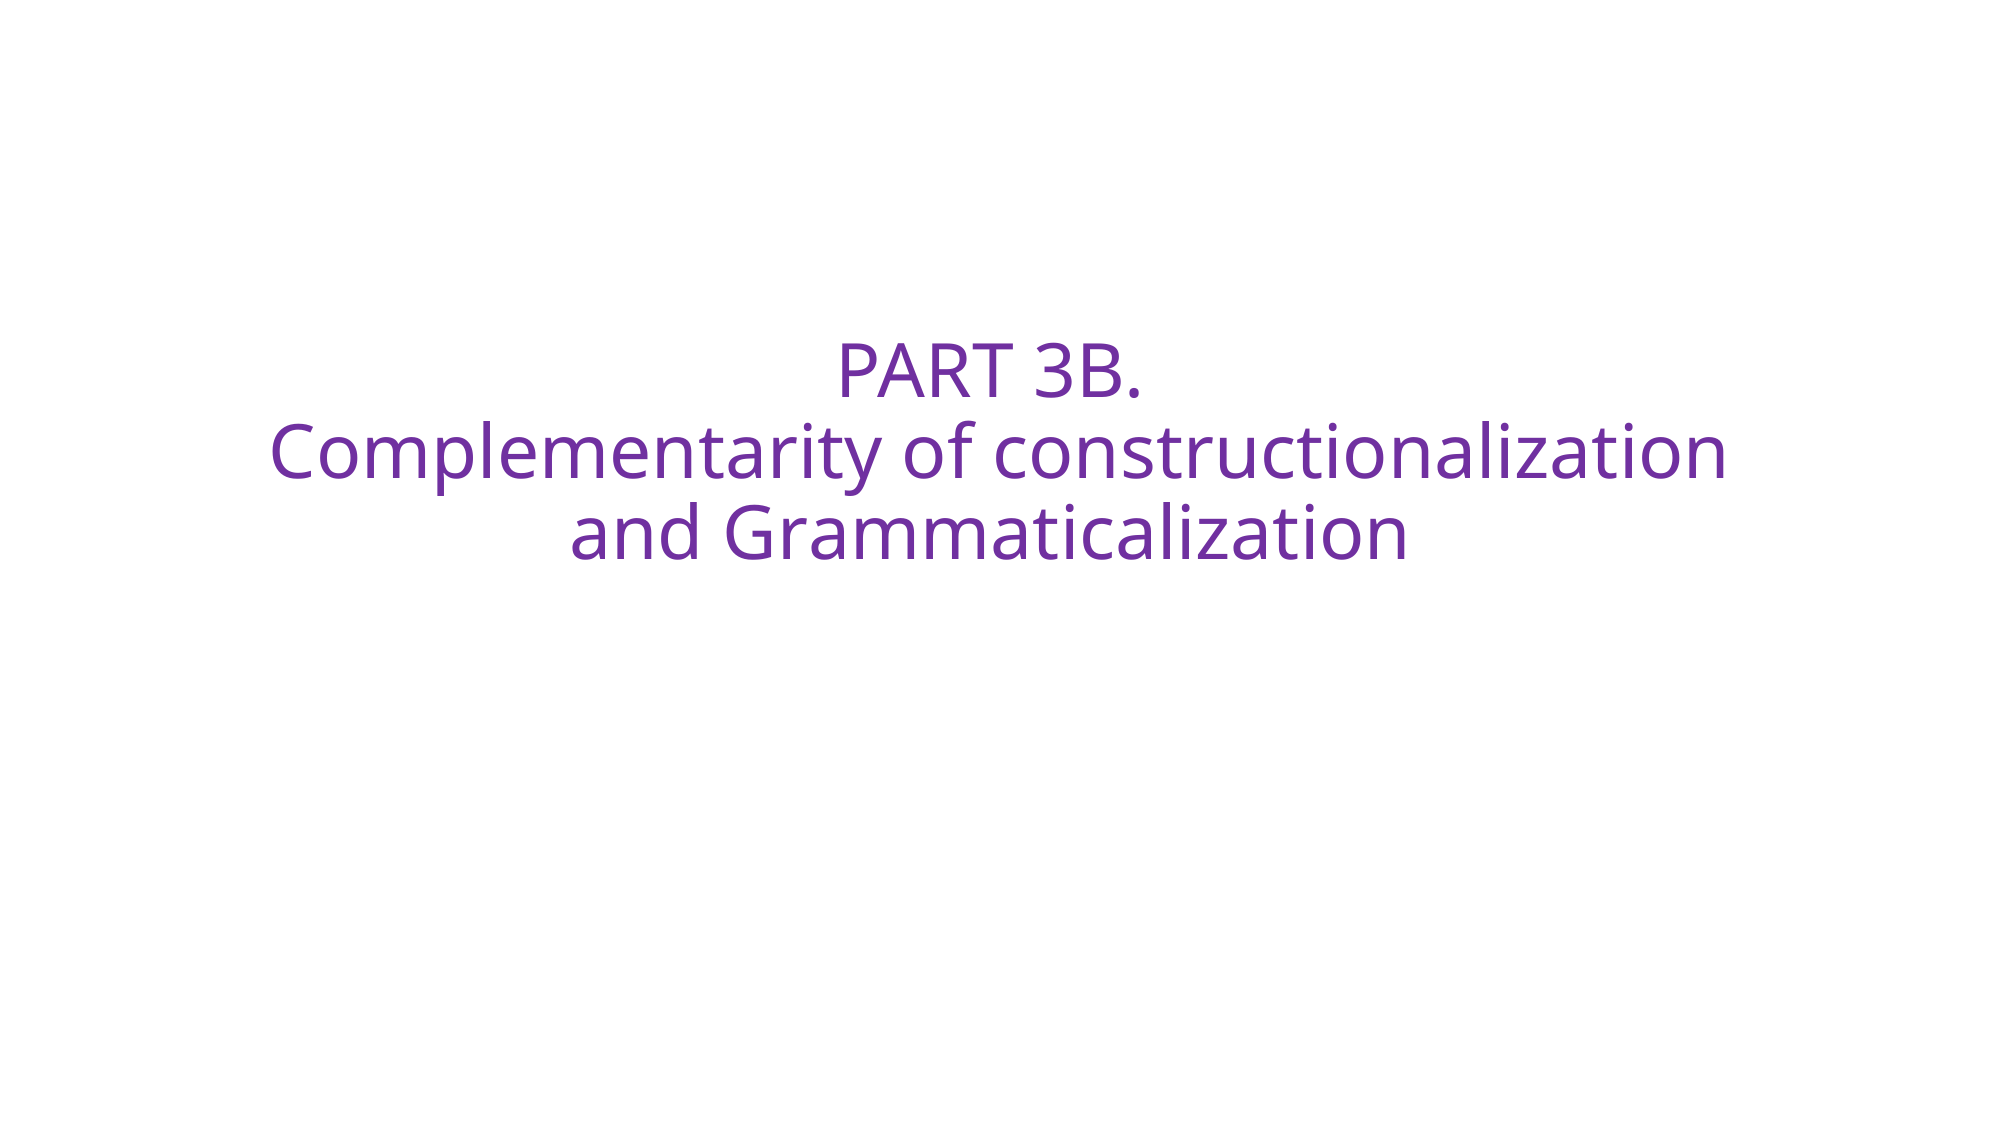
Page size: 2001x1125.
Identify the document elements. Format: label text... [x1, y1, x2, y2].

title PART 3B. Complementarity of constructionalization and Grammaticalization [249, 149, 1750, 673]
